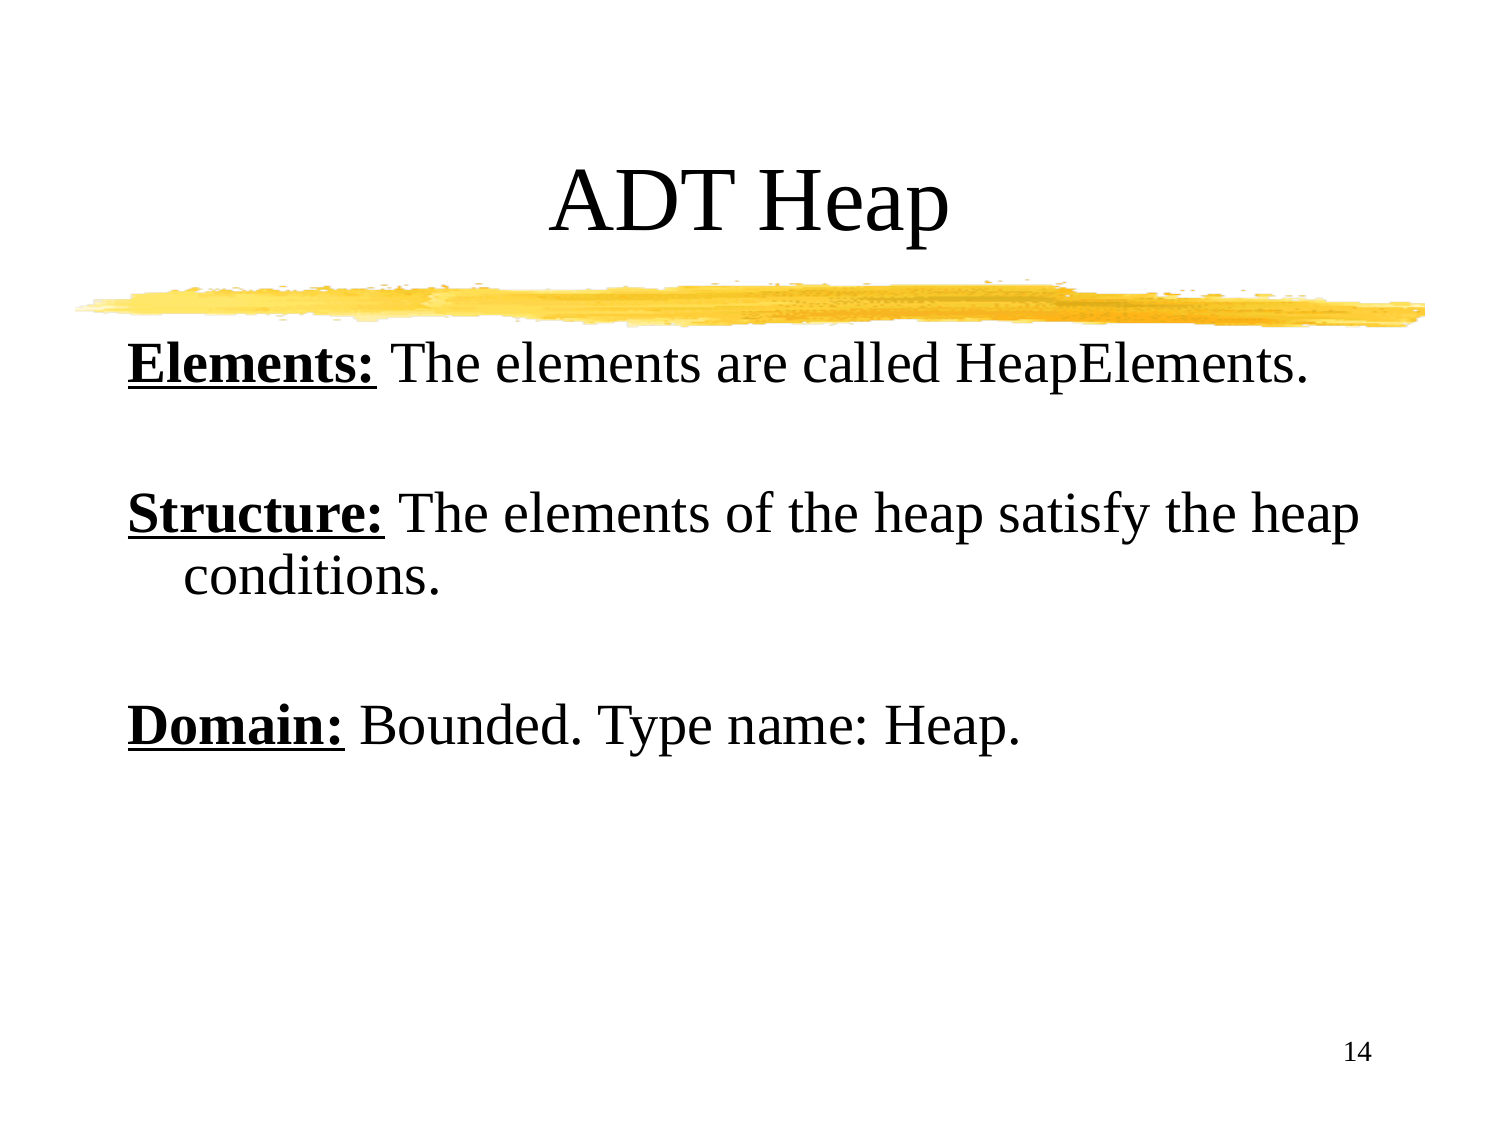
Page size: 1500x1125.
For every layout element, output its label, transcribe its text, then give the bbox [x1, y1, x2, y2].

list Elements: The elements are called HeapElements. Structure: The elements of the heap satisfy the heap conditions. Domain: Bounded. Type name: Heap. [112, 324, 1388, 1001]
slide_number 14 [1074, 1024, 1388, 1101]
title ADT Heap [112, 99, 1388, 288]
picture [75, 274, 1425, 338]
